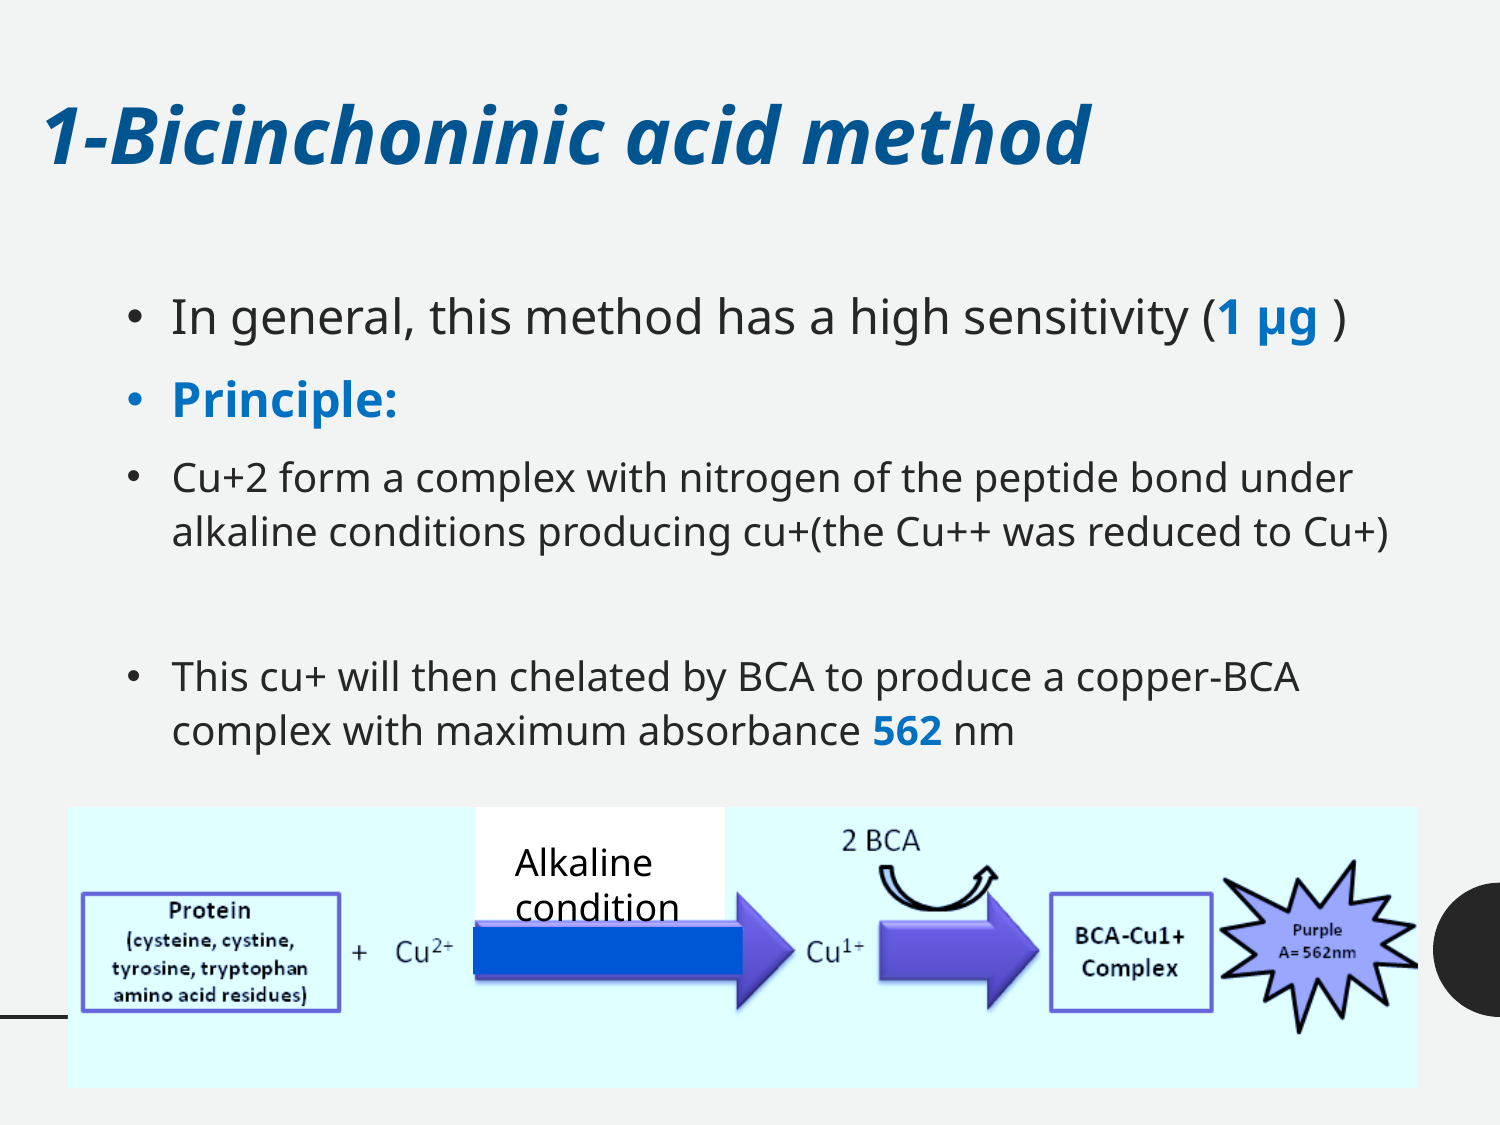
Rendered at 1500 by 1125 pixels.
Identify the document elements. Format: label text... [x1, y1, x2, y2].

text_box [67, 807, 1418, 1088]
list In general, this method has a high sensitivity (1 µg ) Principle: Cu+2 form a complex with nitrogen of the peptide bond under alkaline conditions producing cu+(the Cu++ was reduced to Cu+) This cu+ will then chelated by BCA to produce a copper-BCA complex with maximum absorbance 562 nm [111, 204, 1418, 806]
title 1-Bicinchoninic acid method [24, 88, 1288, 901]
